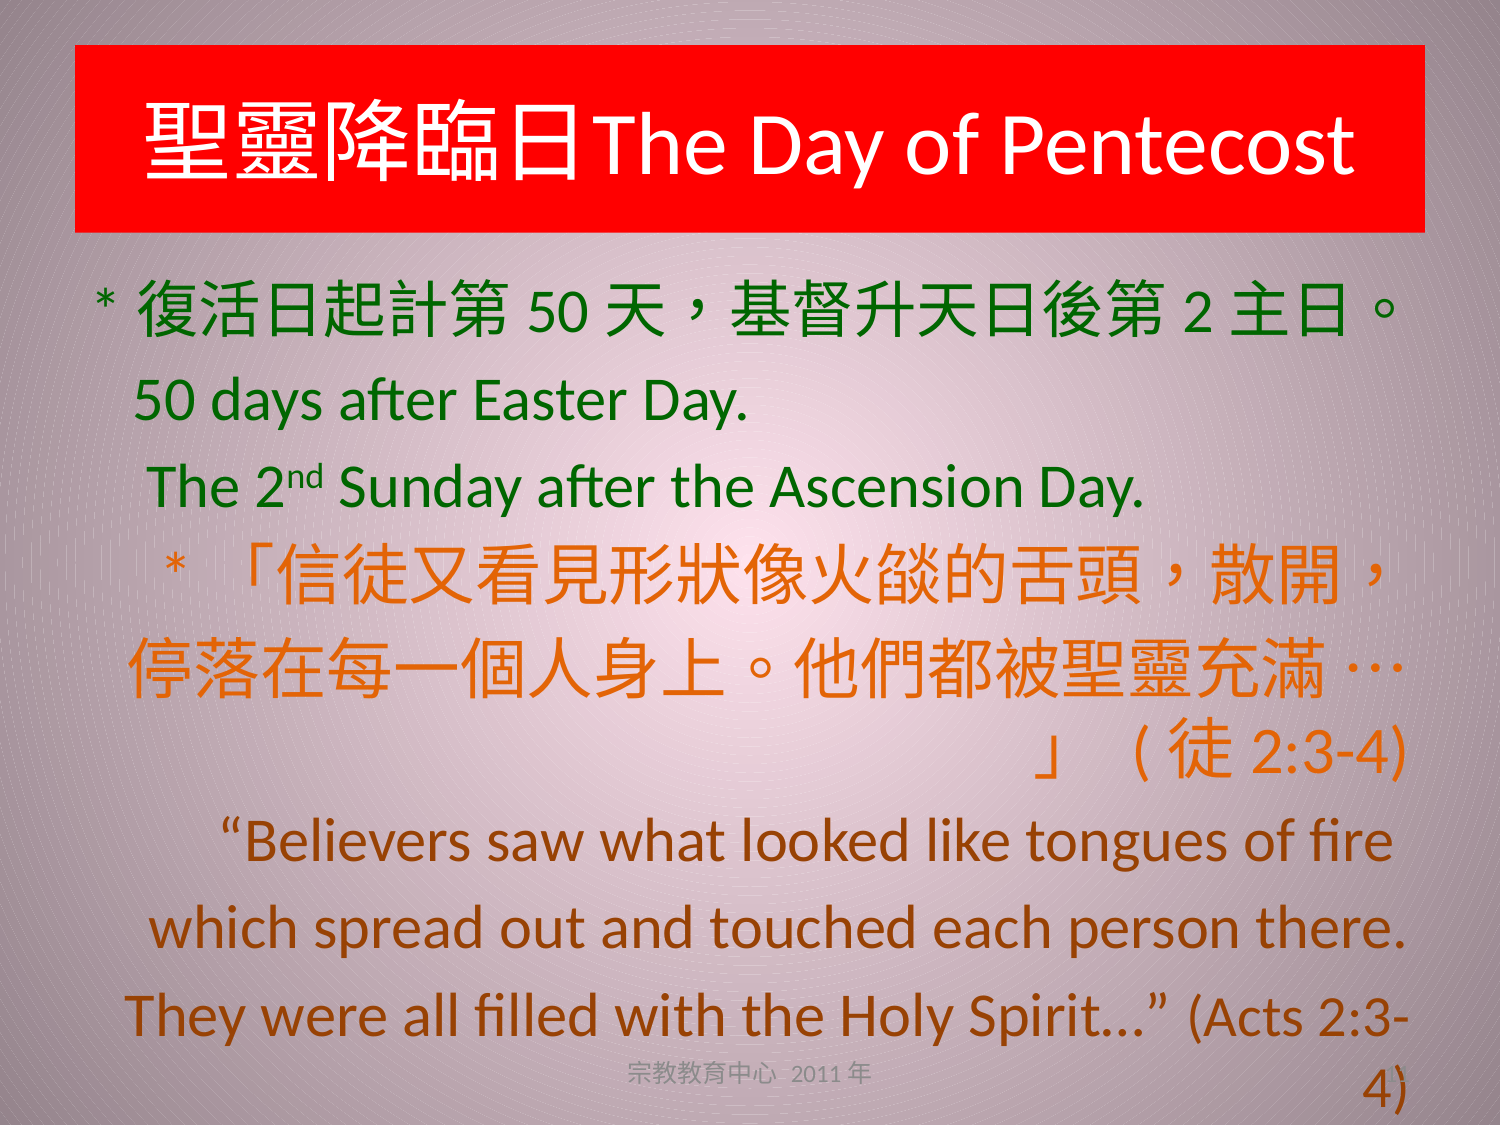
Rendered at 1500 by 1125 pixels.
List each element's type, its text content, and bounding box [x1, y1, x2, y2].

title 聖靈降臨日 The Day of Pentecost [74, 44, 1426, 233]
list *復活日起計第50天，基督升天日後第2主日。 50 days after Easter Day. The 2nd Sunday after the Ascension Day. *「信徒又看見形狀像火燄的舌頭，散開， 停落在每一個人身上。他們都被聖靈充滿 … 」 (徒2:3-4) “Believers saw what looked like tongues of fire which spread out and touched each person there. They were all filled with the Holy Spirit…” (Acts 2:3-4) [74, 262, 1426, 1055]
slide_number 11 [1074, 1042, 1425, 1103]
footer 宗教教育中心 2011年 [512, 1042, 988, 1103]
